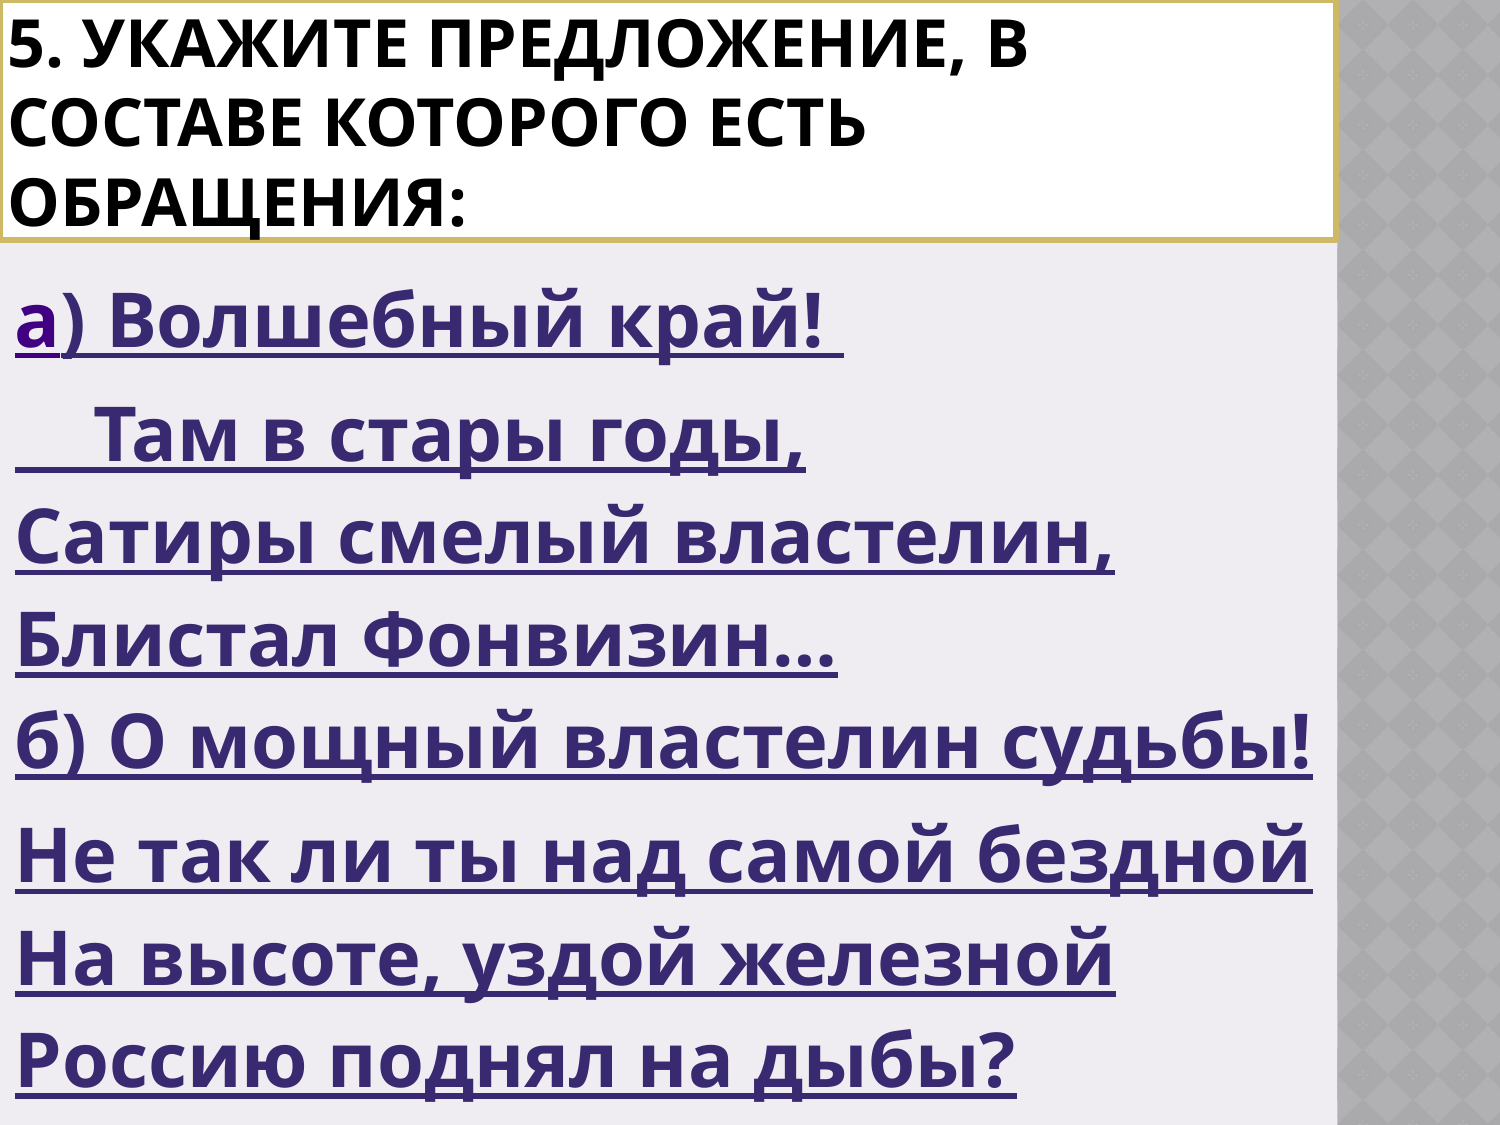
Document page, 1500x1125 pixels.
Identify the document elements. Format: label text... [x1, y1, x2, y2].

list а) Волшебный край! Там в стары годы, Сатиры смелый властелин, Блистал Фонвизин… б) О мощный властелин судьбы! Не так ли ты над самой бездной На высоте, уздой железной Россию поднял на дыбы? [0, 264, 1454, 1125]
title 5. Укажите предложение, в составе которого есть обращения: [0, 0, 1339, 243]
